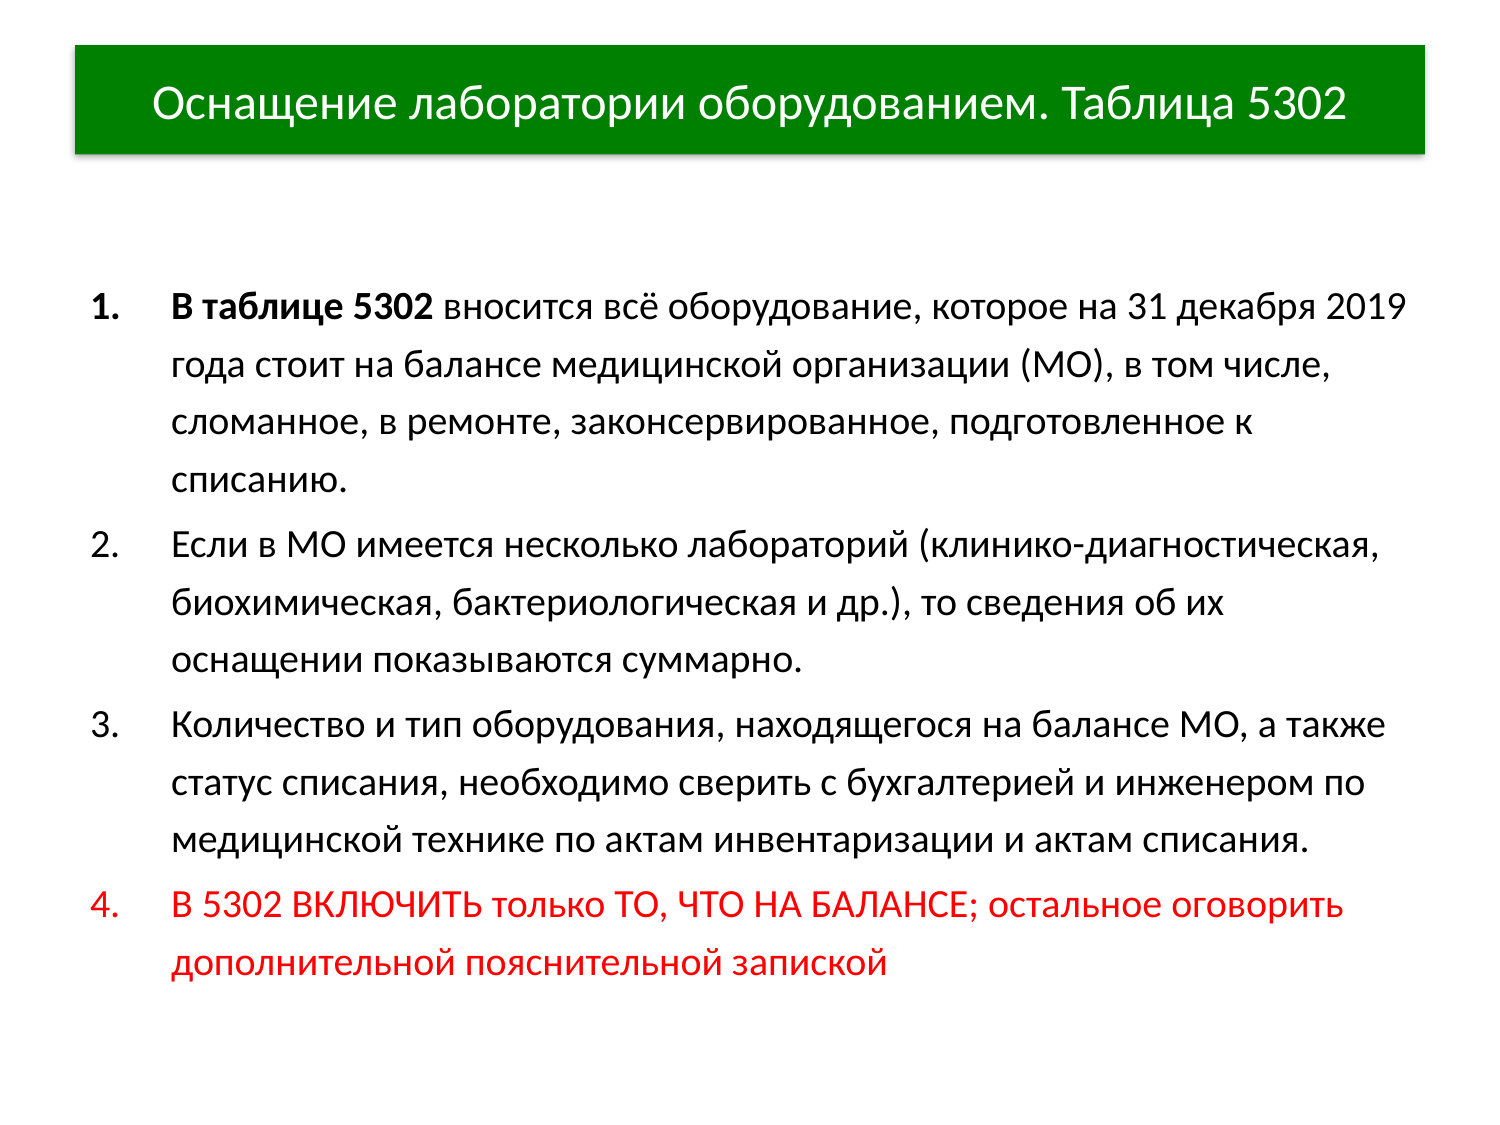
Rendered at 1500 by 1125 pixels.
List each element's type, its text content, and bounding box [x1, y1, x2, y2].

list В таблице 5302 вносится всё оборудование, которое на 31 декабря 2019 года стоит на балансе медицинской организации (МО), в том числе, сломанное, в ремонте, законсервированное, подготовленное к списанию. Если в МО имеется несколько лабораторий (клинико-диагностическая, биохимическая, бактериологическая и др.), то сведения об их оснащении показываются суммарно. Количество и тип оборудования, находящегося на балансе МО, а также статус списания, необходимо сверить с бухгалтерией и инженером по медицинской технике по актам инвентаризации и актам списания. В 5302 ВКЛЮЧИТЬ только ТО, ЧТО НА БАЛАНСЕ; остальное оговорить дополнительной пояснительной запиской [75, 262, 1425, 1005]
title Оснащение лаборатории оборудованием. Таблица 5302 [75, 45, 1425, 155]
